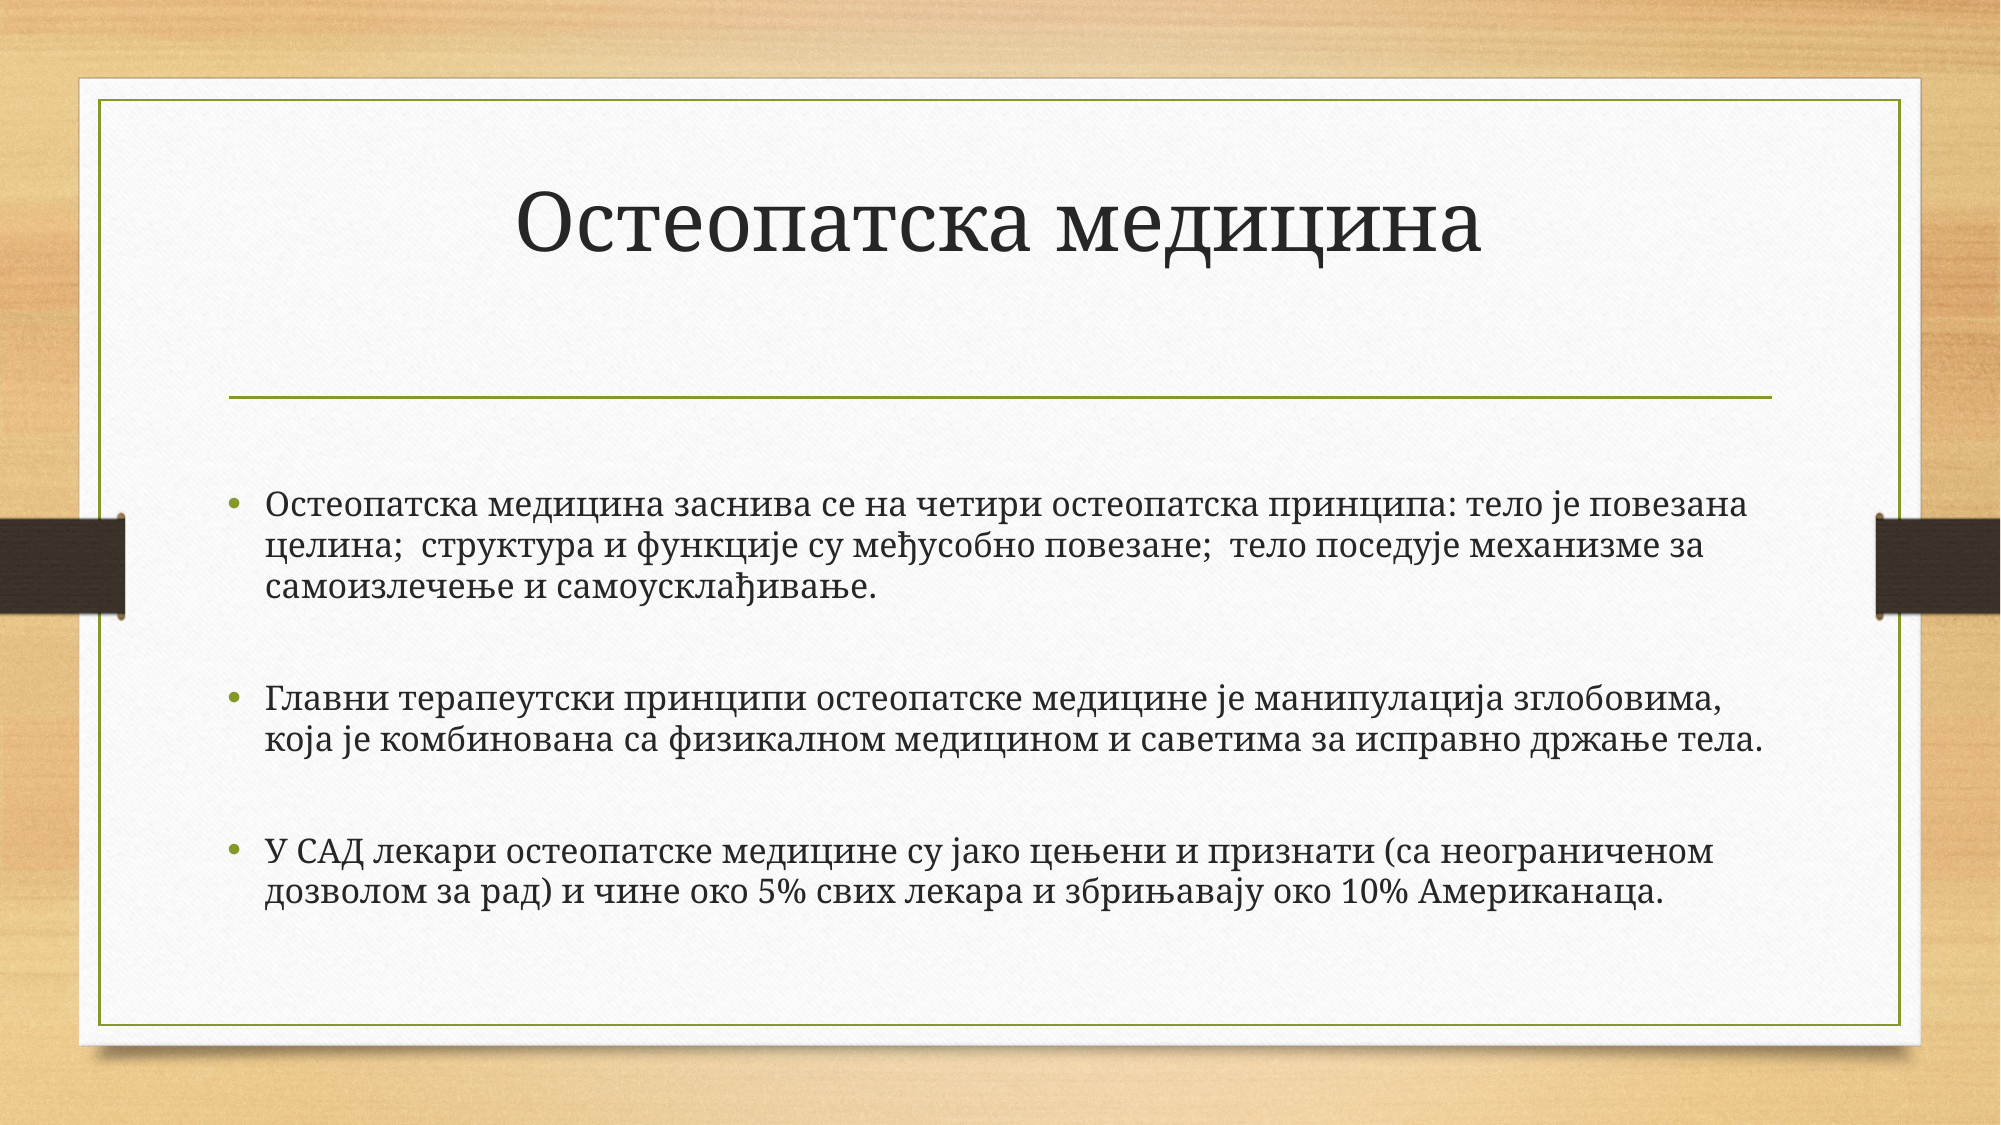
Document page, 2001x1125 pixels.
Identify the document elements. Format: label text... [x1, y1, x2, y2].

list Остеопатска медицина заснива се на четири остеопатска принципа: тело је повезана целина; структура и функције су међусобно повезане; тело поседује механизме за самоизлечење и самоусклађивање. Главни терапеутски принципи остеопатске медицине је манипулација зглобовима, која је комбинована са физикалном медицином и саветима за исправно држање тела. У САД лекари остеопатске медицине су јако цењени и признати (са неограниченом дозволом за рад) и чине око 5% свих лекара и збрињавају око 10% Американаца. [212, 419, 1788, 964]
title Остеопатска медицина [212, 161, 1788, 375]
picture [0, 0, 2001, 1125]
